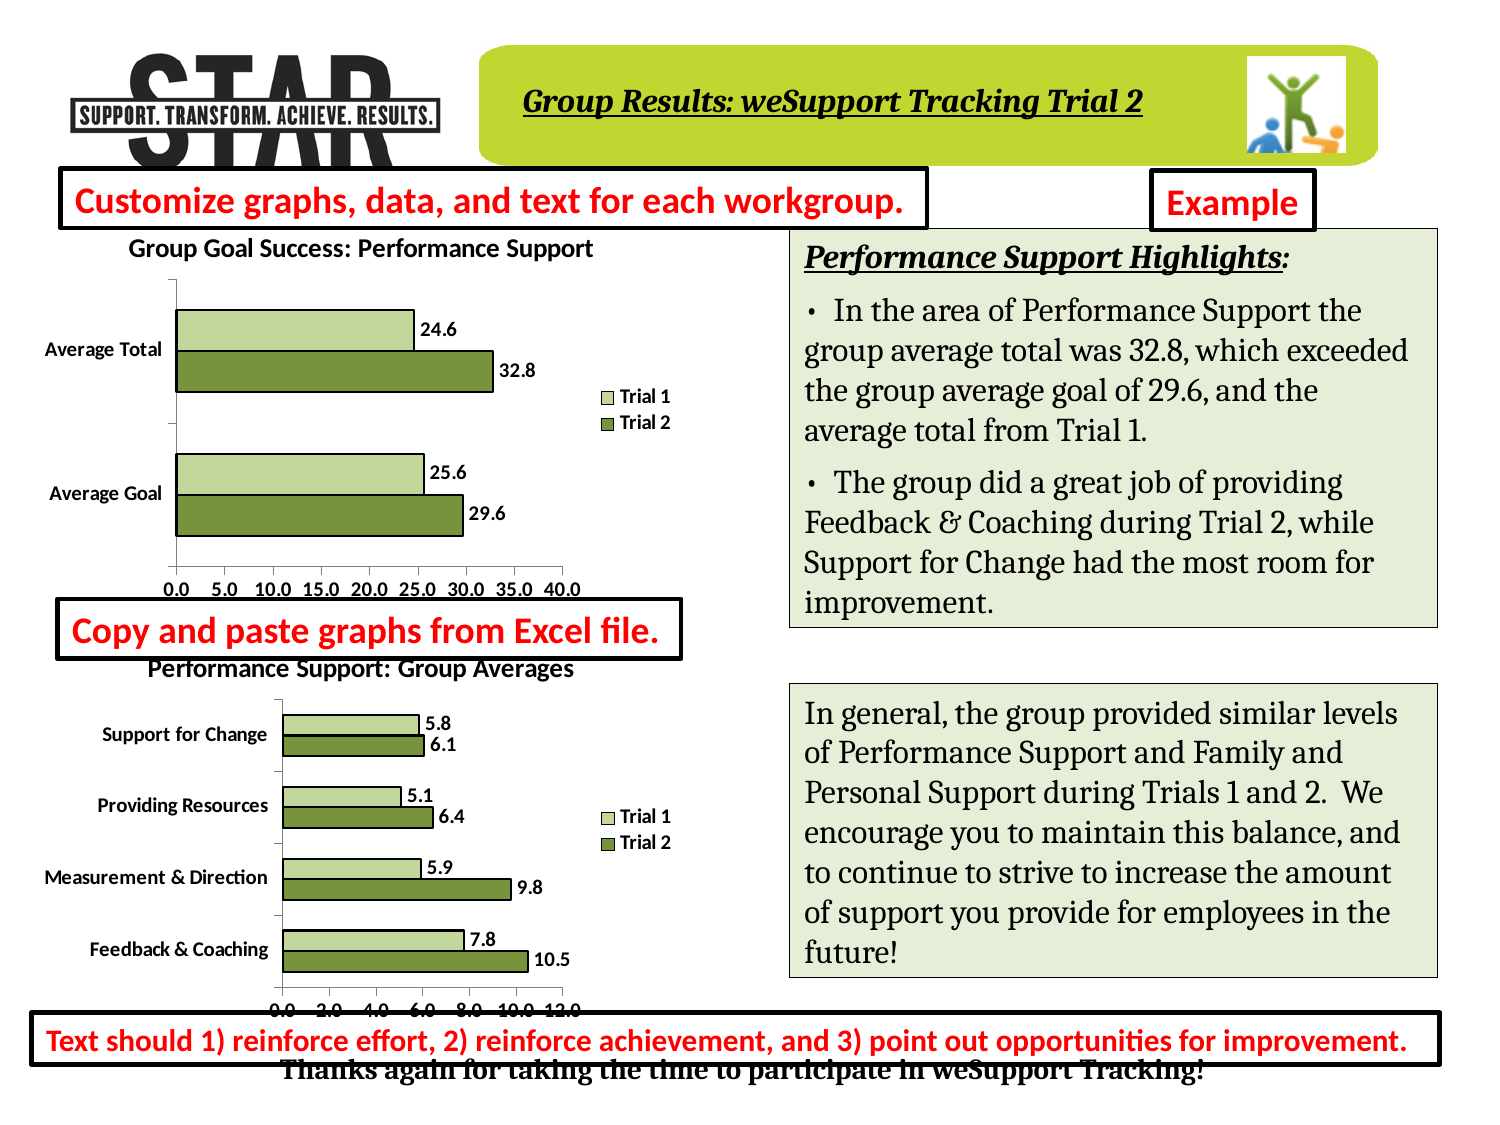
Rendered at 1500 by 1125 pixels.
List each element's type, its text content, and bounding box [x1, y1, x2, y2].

text_box In general, the group provided similar levels of Performance Support and Family and Personal Support during Trials 1 and 2. We encourage you to maintain this balance, and to continue to strive to increase the amount of support you provide for employees in the future! [789, 683, 1438, 978]
text_box Example [1151, 175, 1315, 231]
text_box Customize graphs, data, and text for each workgroup. [60, 168, 928, 229]
text_box Text should 1) reinforce effort, 2) reinforce achievement, and 3) point out opportunities for improvement. [31, 1012, 1440, 1065]
picture [479, 45, 1379, 167]
text_box Copy and paste graphs from Excel file. [57, 619, 682, 631]
chart [30, 632, 692, 1031]
text_box Performance Support Highlights: • In the area of Performance Support the group average total was 32.8, which exceeded the group average goal of 29.6, and the average total from Trial 1. • The group did a great job of providing Feedback & Coaching during Trial 2, while Support for Change had the most room for improvement. [789, 228, 1438, 628]
picture [59, 41, 456, 180]
chart [30, 212, 692, 610]
text_box Thanks again for taking the time to participate in weSupport Tracking! [0, 1042, 1500, 1093]
